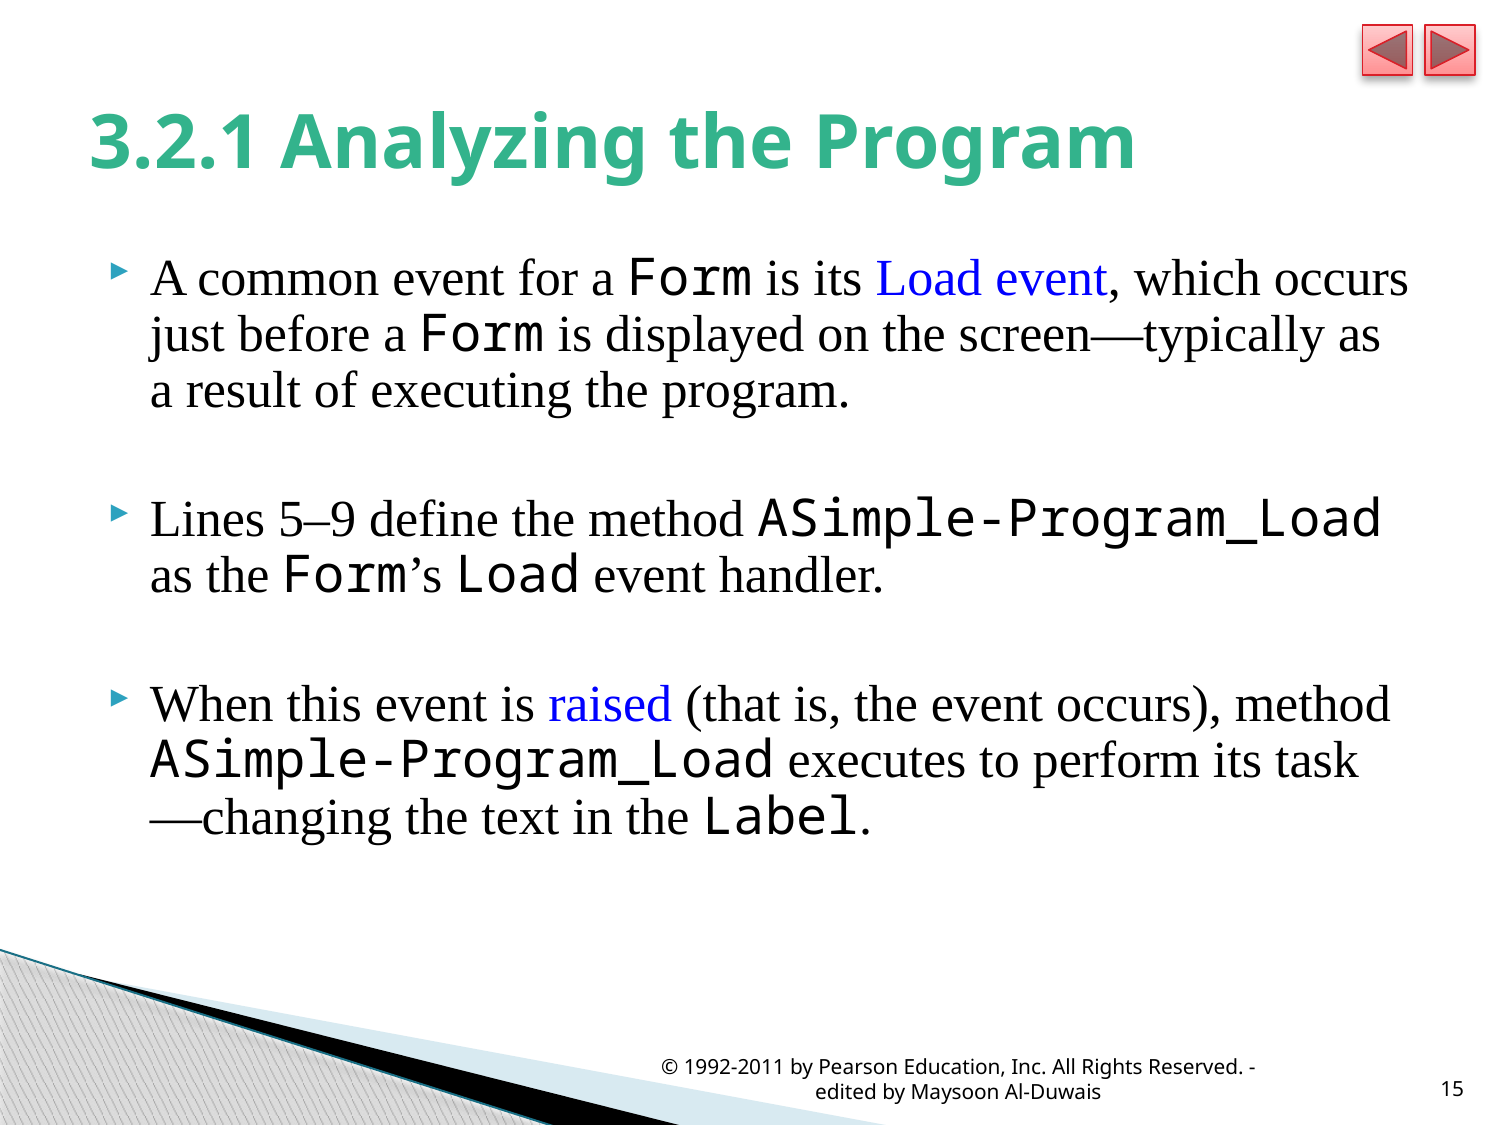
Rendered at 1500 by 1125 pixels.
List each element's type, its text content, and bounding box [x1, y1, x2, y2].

footer © 1992-2011 by Pearson Education, Inc. All Rights Reserved. - edited by Maysoon Al-Duwais [612, 1051, 1305, 1112]
slide_number 15 [1418, 1051, 1479, 1112]
title 3.2.1 Analyzing the Program [75, 45, 1425, 233]
list A common event for a Form is its Load event, which occurs just before a Form is displayed on the screen—typically as a result of executing the program. Lines 5–9 define the method ASimple-Program_Load as the Form’s Load event handler. When this event is raised (that is, the event occurs), method ASimple-Program_Load executes to perform its task—changing the text in the Label. [74, 242, 1426, 986]
